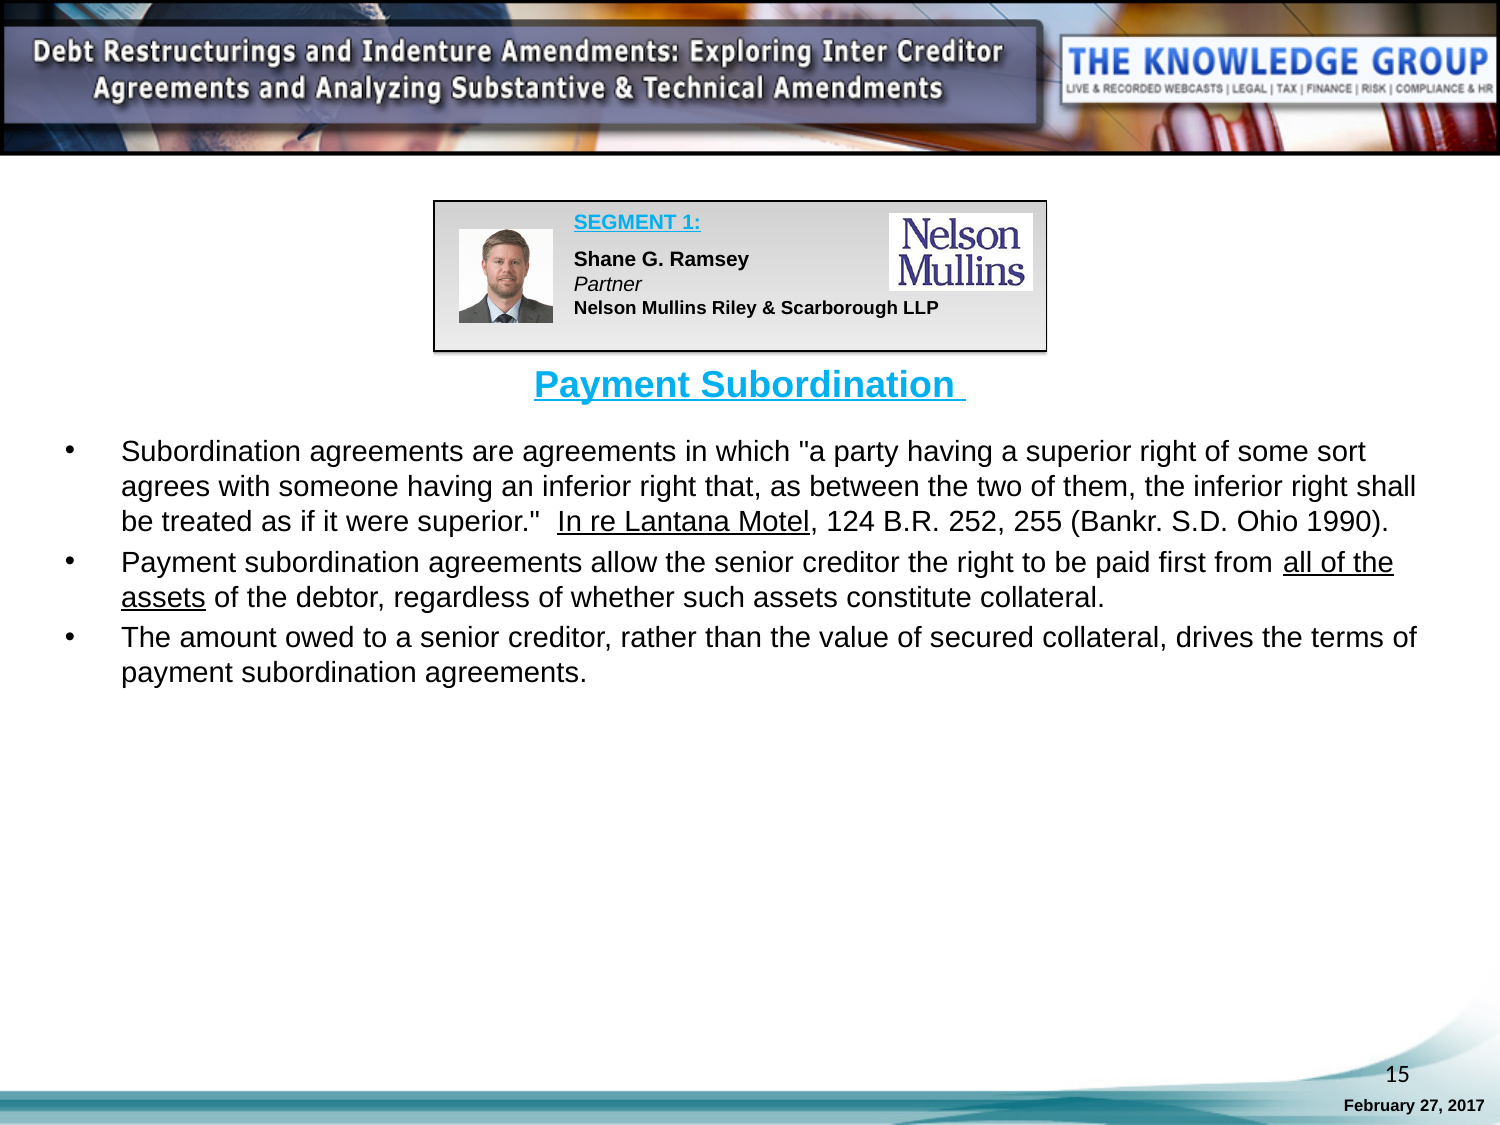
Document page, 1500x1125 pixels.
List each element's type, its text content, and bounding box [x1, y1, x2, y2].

picture [0, 0, 1500, 352]
slide_number 15 [1074, 1042, 1425, 1103]
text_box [433, 200, 1047, 352]
text_box Subordination agreements are agreements in which "a party having a superior right of some sort agrees with someone having an inferior right that, as between the two of them, the inferior right shall be treated as if it were superior." In re Lantana Motel, 124 B.R. 252, 255 (Bankr. S.D. Ohio 1990). Payment subordination agreements allow the senior creditor the right to be paid first from all of the assets of the debtor, regardless of whether such assets constitute collateral. The amount owed to a senior creditor, rather than the value of secured collateral, drives the terms of payment subordination agreements. [50, 424, 1450, 697]
text_box Payment Subordination [0, 352, 1500, 412]
picture [0, 412, 1500, 1125]
text_box February 27, 2017 [1100, 1087, 1500, 1123]
